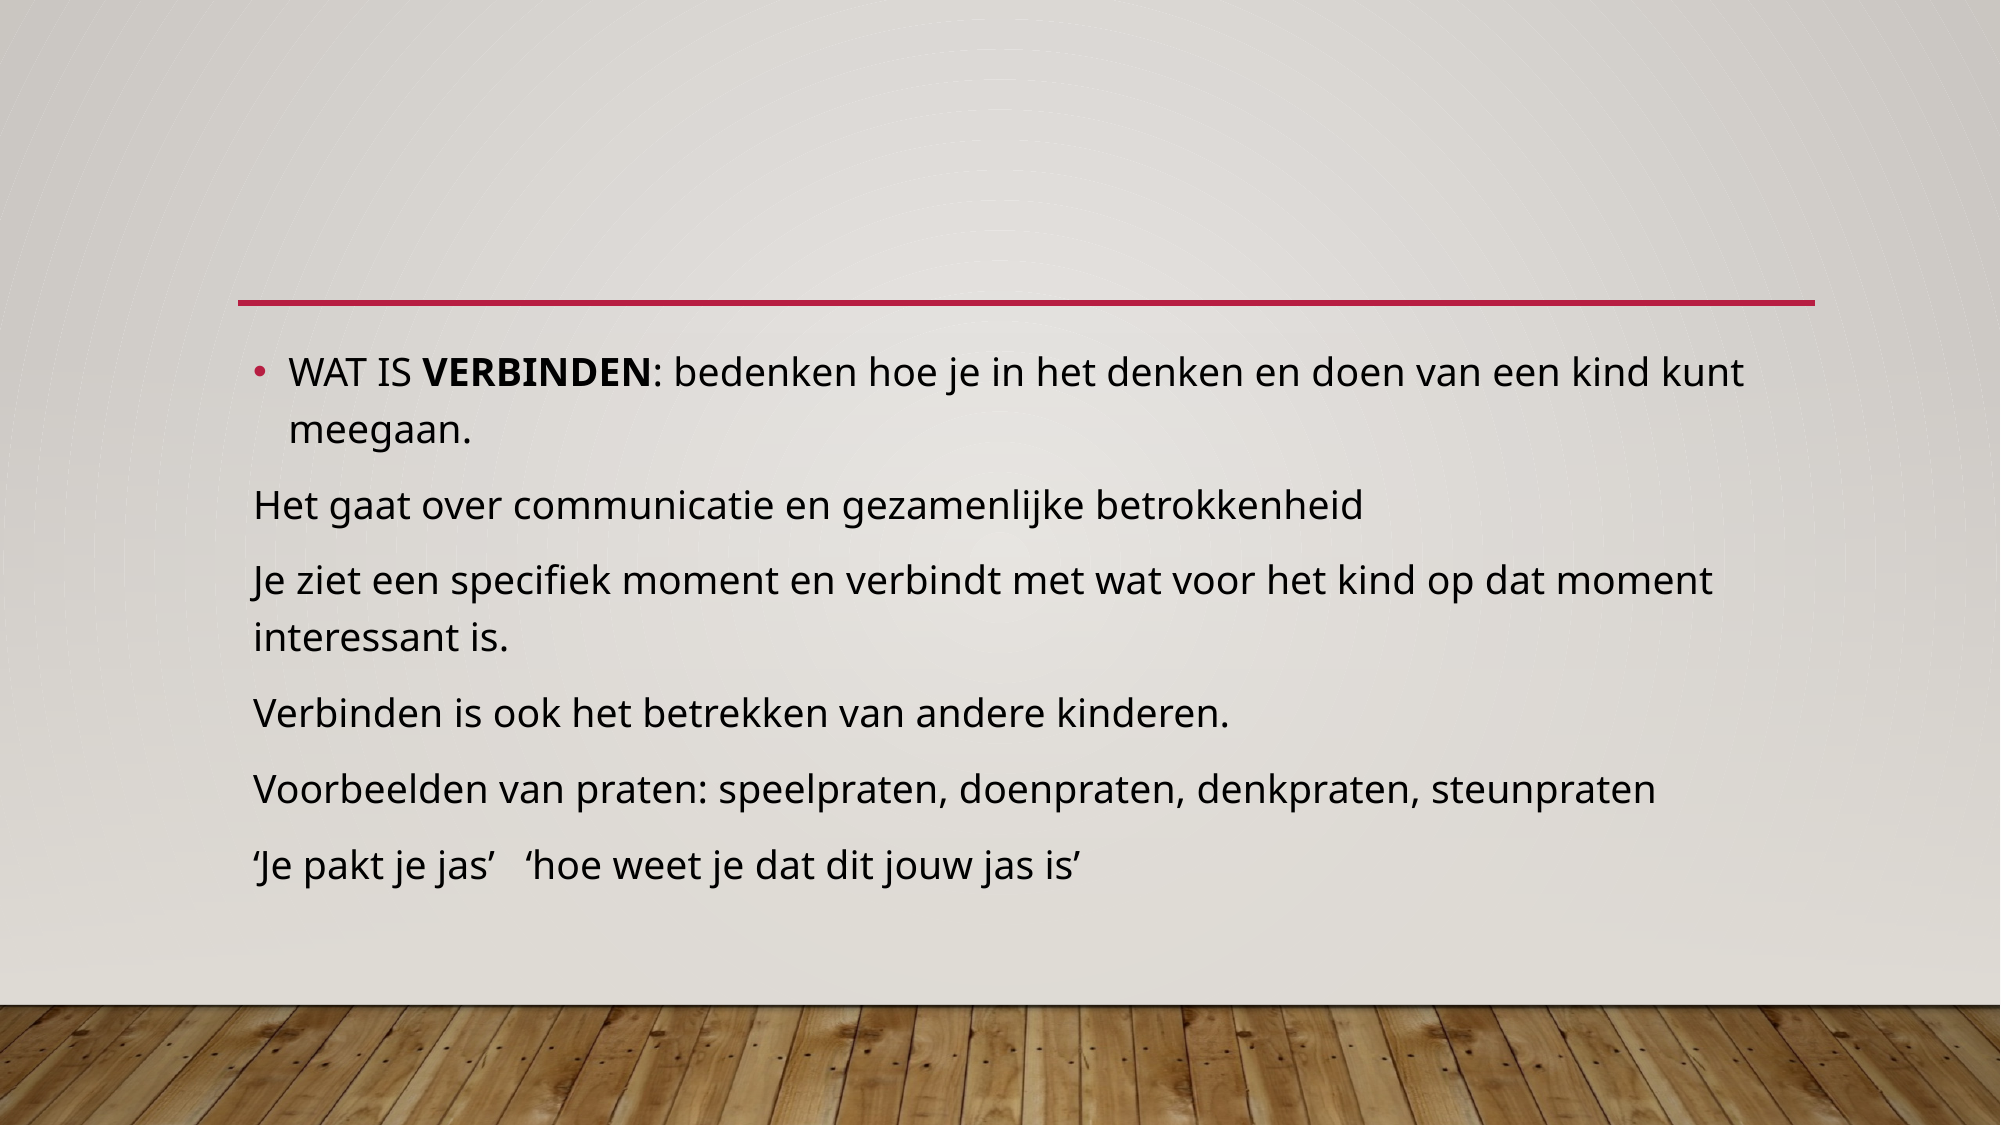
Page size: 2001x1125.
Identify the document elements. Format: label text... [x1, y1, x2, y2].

list WAT IS VERBINDEN: bedenken hoe je in het denken en doen van een kind kunt meegaan. Het gaat over communicatie en gezamenlijke betrokkenheid Je ziet een specifiek moment en verbindt met wat voor het kind op dat moment interessant is. Verbinden is ook het betrekken van andere kinderen. Voorbeelden van praten: speelpraten, doenpraten, denkpraten, steunpraten ‘Je pakt je jas’ ‘hoe weet je dat dit jouw jas is’ [238, 330, 1814, 897]
picture [0, 1005, 2000, 1125]
